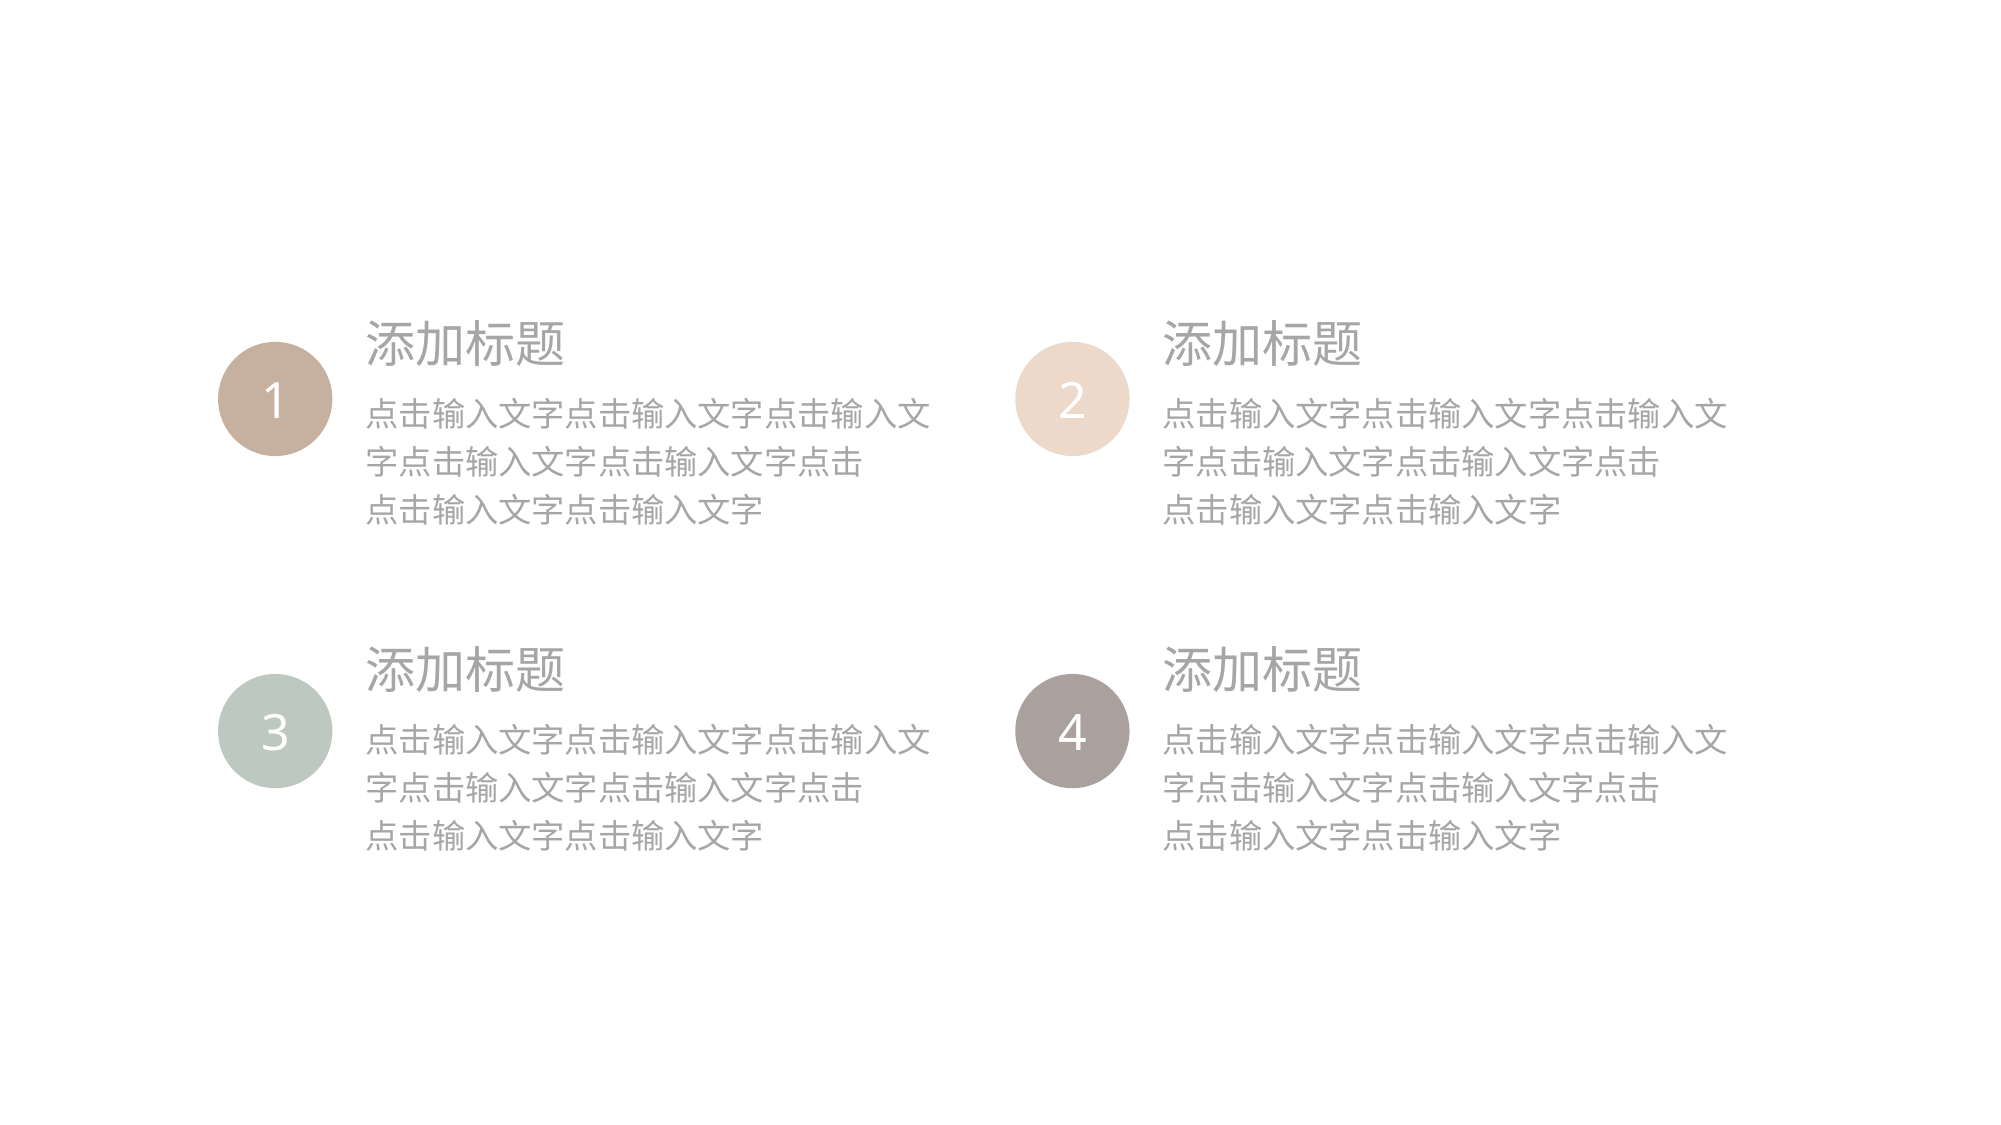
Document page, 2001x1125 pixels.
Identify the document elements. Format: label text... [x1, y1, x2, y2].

text_box [1014, 672, 1131, 790]
text_box [217, 672, 334, 790]
text_box 点击输入文字点击输入文字点击输入文字点击输入文字点击输入文字点击 点击输入文字点击输入文字 [350, 377, 979, 537]
text_box [1014, 340, 1131, 458]
text_box 点击输入文字点击输入文字点击输入文字点击输入文字点击输入文字点击 点击输入文字点击输入文字 [1147, 703, 1776, 863]
text_box 点击输入文字点击输入文字点击输入文字点击输入文字点击输入文字点击 点击输入文字点击输入文字 [350, 703, 979, 863]
text_box 4 [1033, 693, 1111, 768]
text_box 添加标题 [351, 305, 679, 377]
text_box 点击输入文字点击输入文字点击输入文字点击输入文字点击输入文字点击 点击输入文字点击输入文字 [1147, 377, 1776, 537]
text_box 添加标题 [1147, 631, 1476, 703]
text_box 1 [236, 361, 314, 436]
text_box 3 [236, 693, 314, 768]
text_box 添加标题 [1147, 305, 1476, 377]
text_box [217, 340, 334, 458]
text_box 2 [1033, 361, 1111, 436]
text_box 添加标题 [351, 631, 679, 703]
